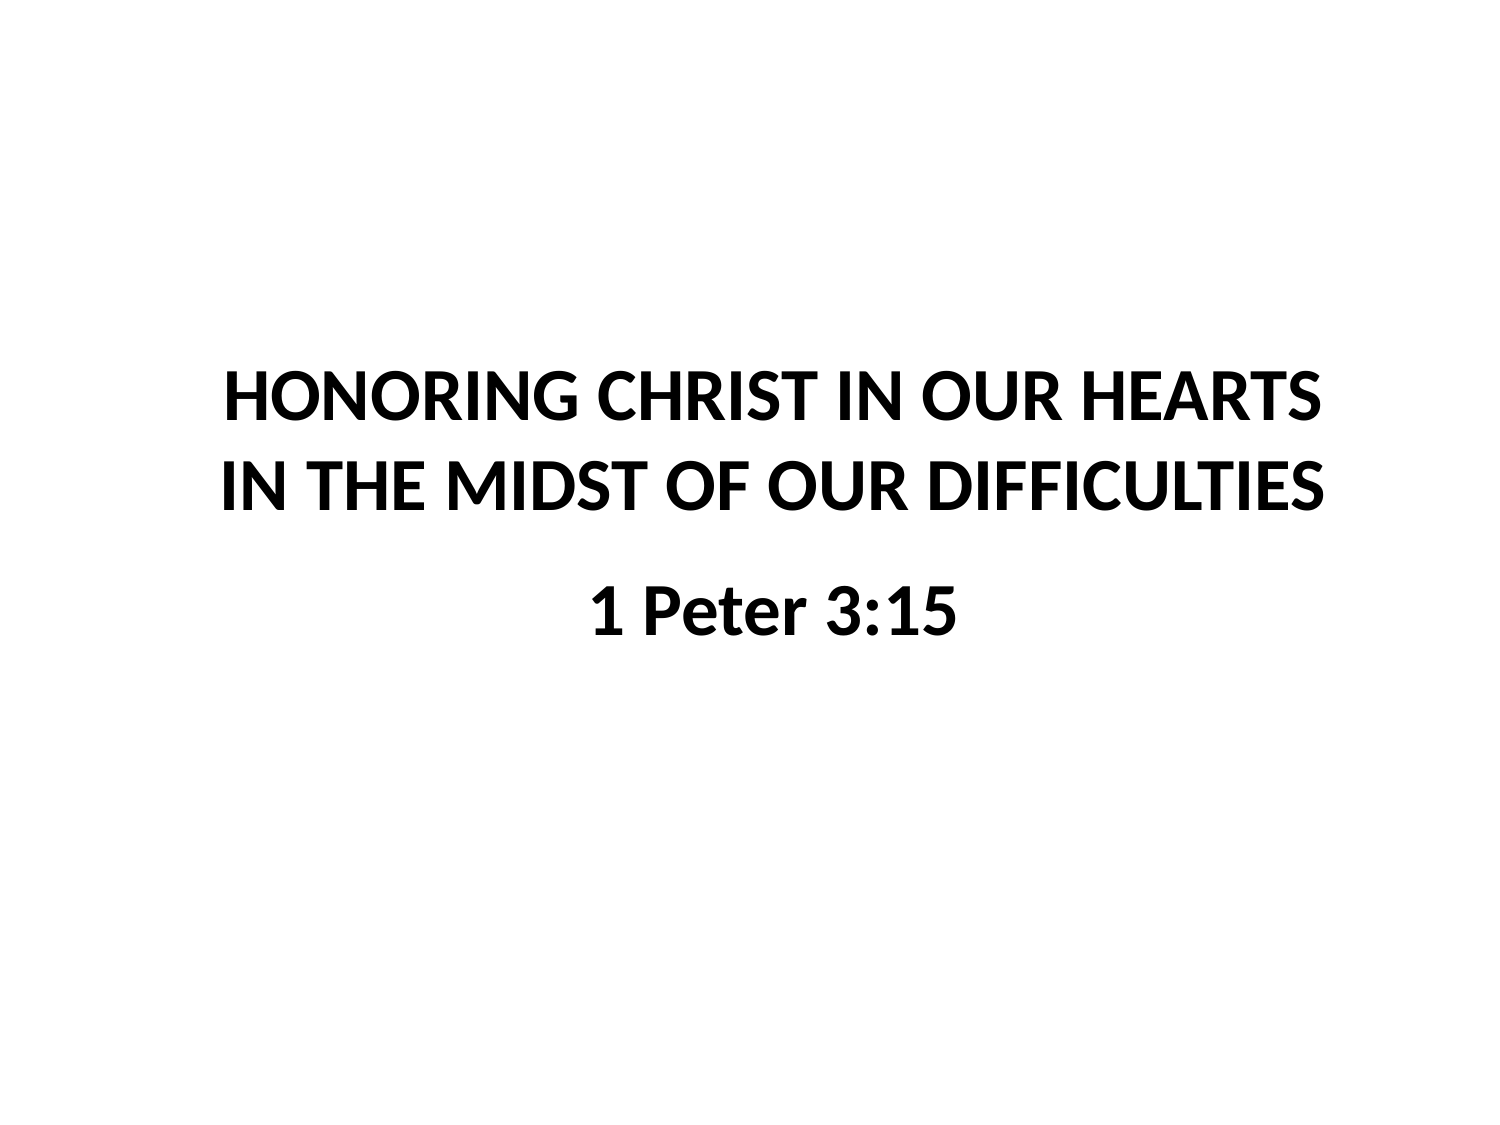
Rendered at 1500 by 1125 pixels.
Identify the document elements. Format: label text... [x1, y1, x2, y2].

text_box HONORING CHRIST IN OUR HEARTS IN THE MIDST OF OUR DIFFICULTIES 1 Peter 3:15 [151, 337, 1396, 658]
